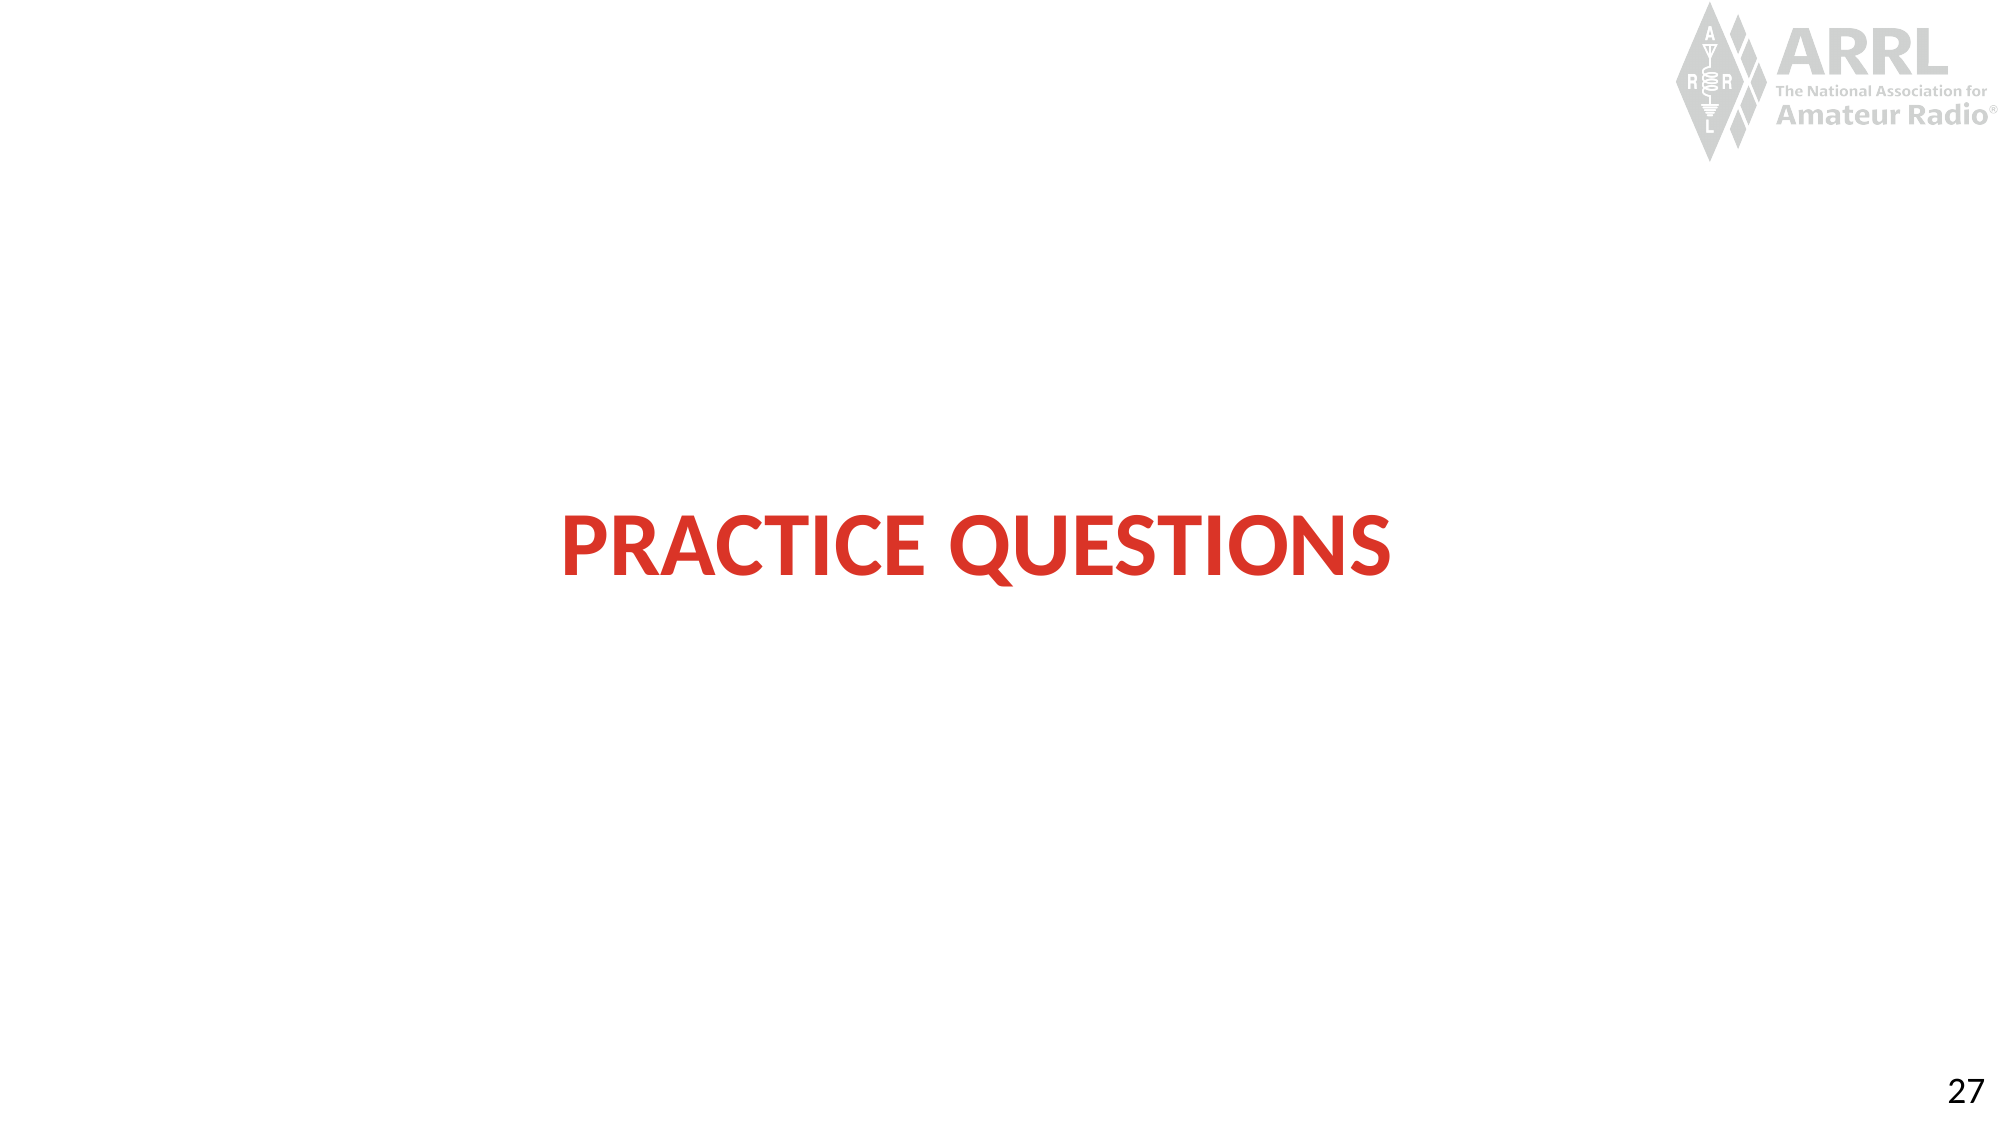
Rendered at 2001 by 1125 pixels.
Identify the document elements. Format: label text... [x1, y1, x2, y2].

title PRACTICE QUESTIONS [114, 437, 1840, 655]
picture [1674, 0, 2000, 164]
